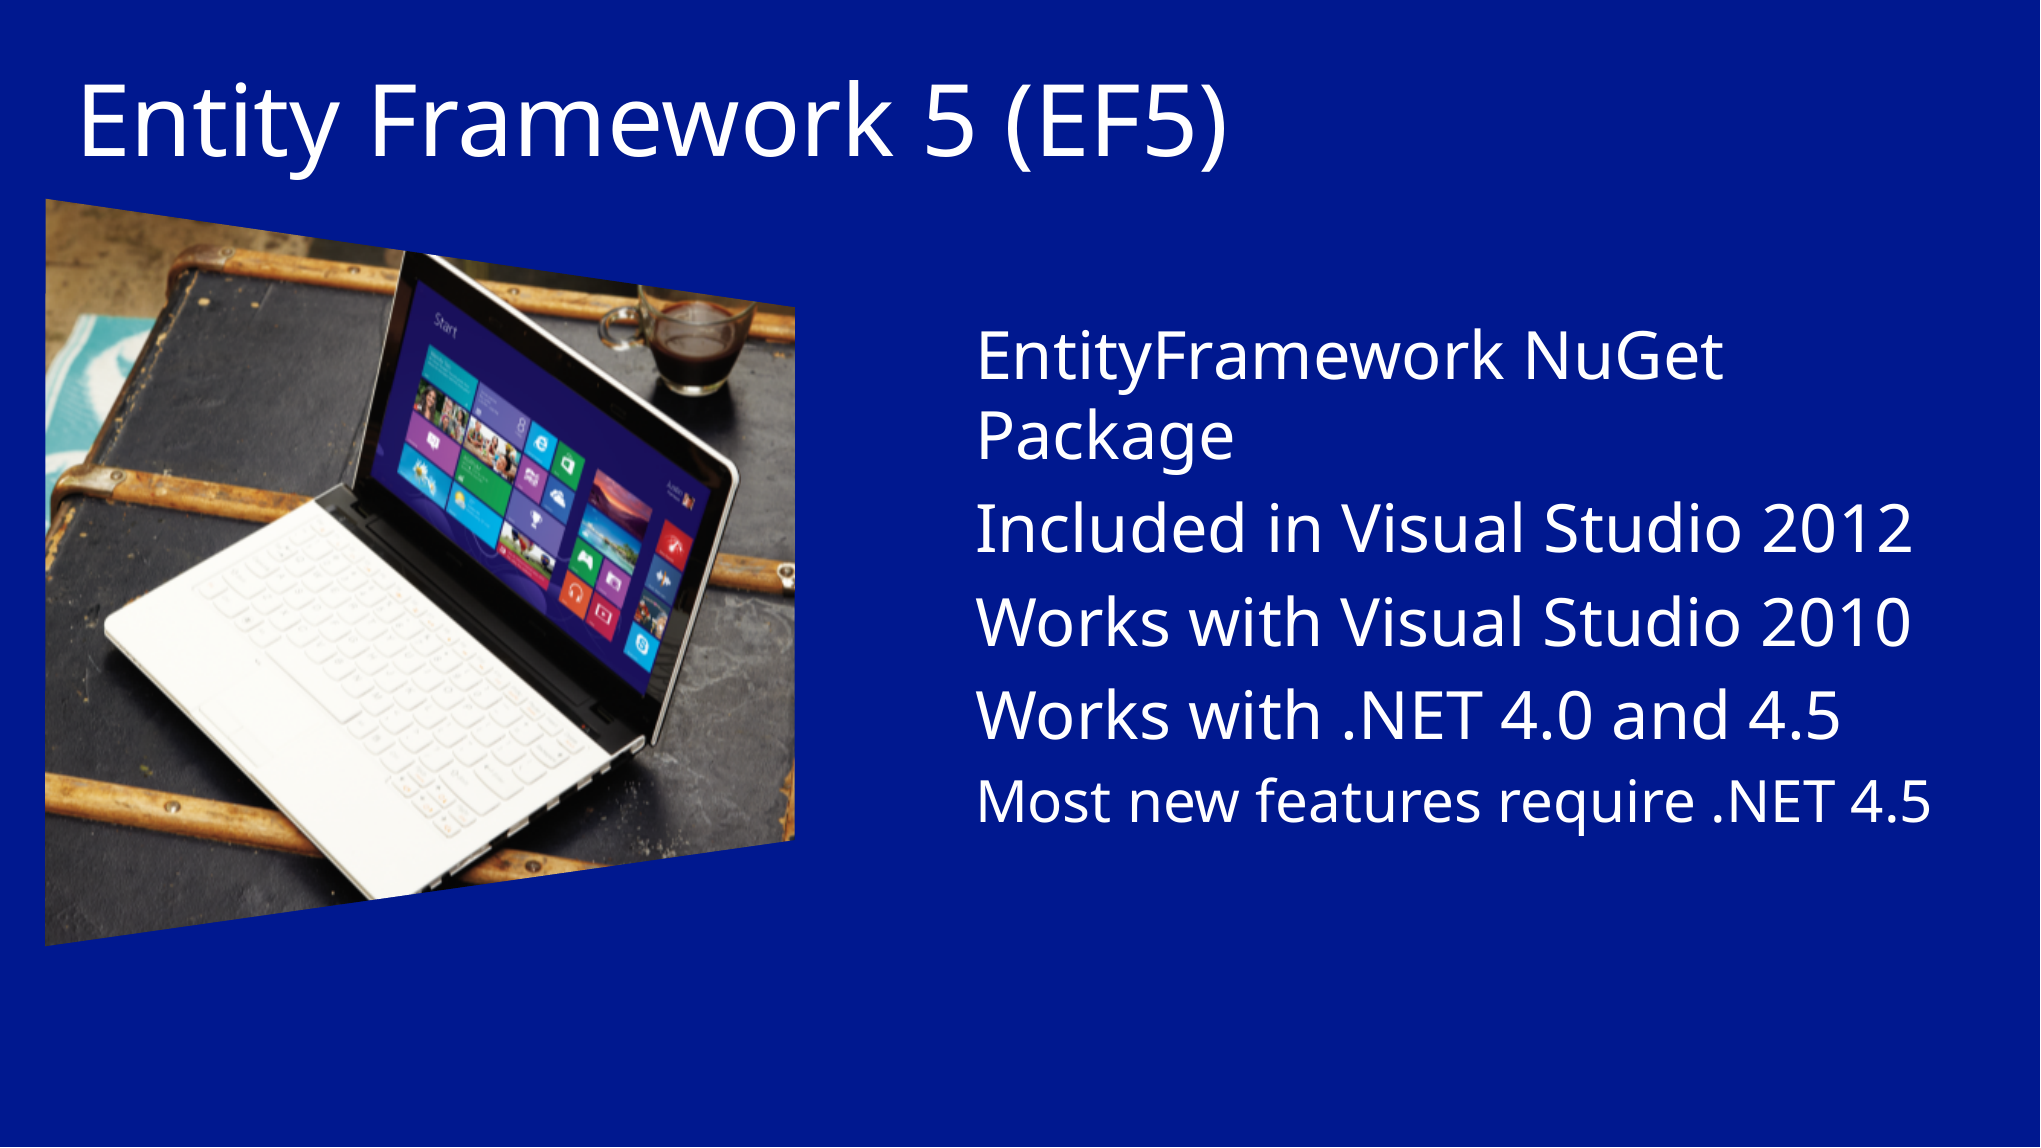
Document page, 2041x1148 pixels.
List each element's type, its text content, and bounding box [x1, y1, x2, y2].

picture [44, 198, 796, 947]
list EntityFramework NuGet Package Included in Visual Studio 2012 Works with Visual Studio 2010 Works with .NET 4.0 and 4.5 Most new features require .NET 4.5 [945, 498, 1996, 649]
title Entity Framework 5 (EF5) [45, 48, 1996, 199]
